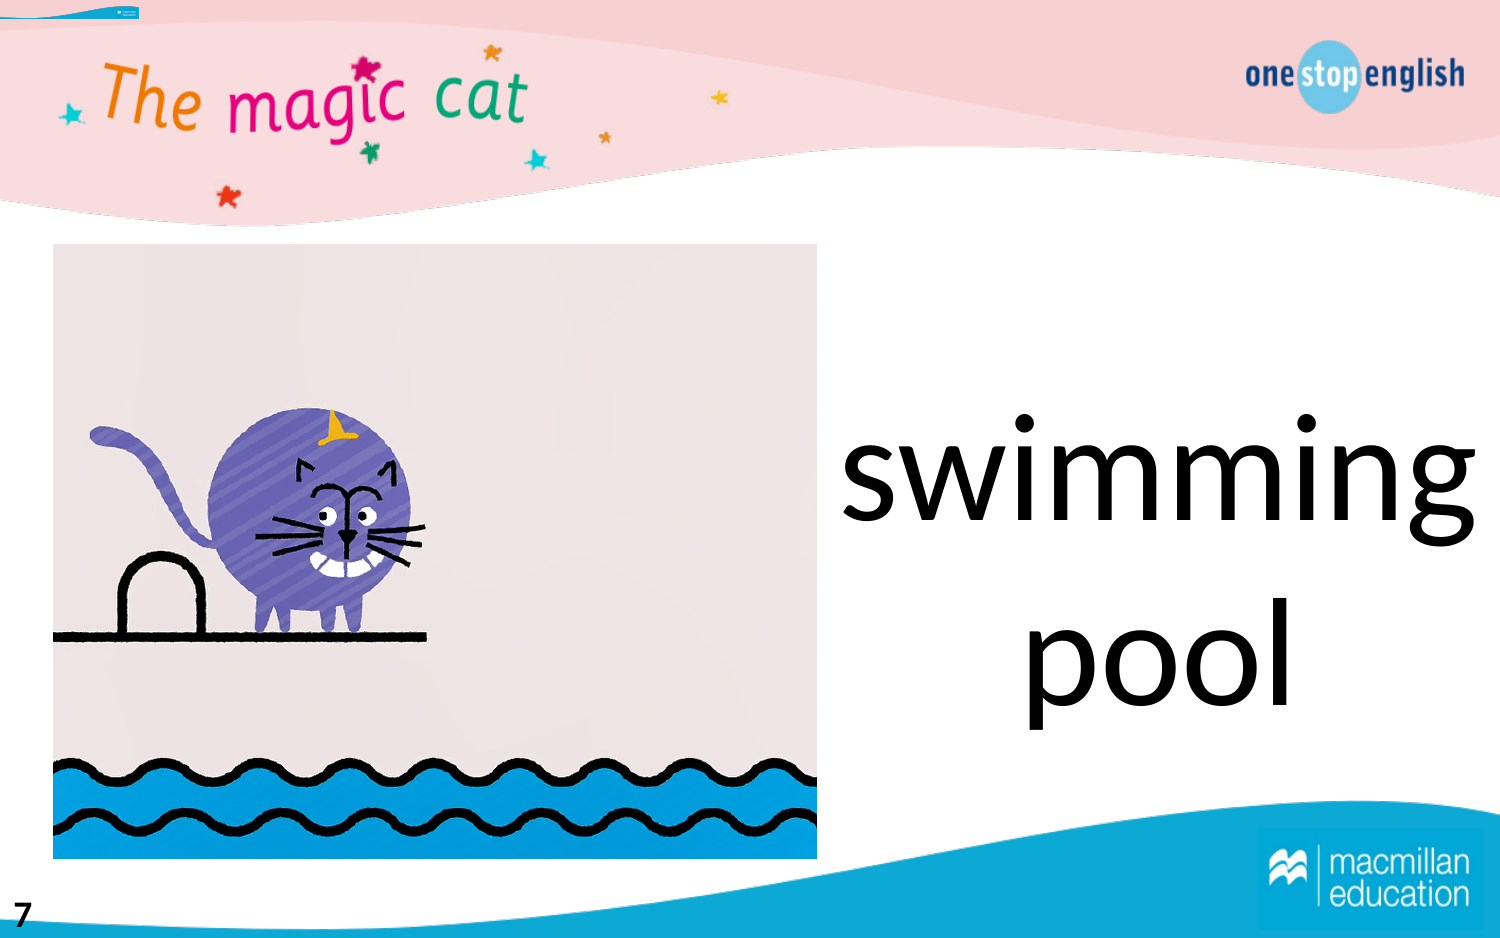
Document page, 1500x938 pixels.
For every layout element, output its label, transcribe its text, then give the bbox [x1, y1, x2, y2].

picture [52, 244, 817, 787]
footer 7 [0, 887, 475, 938]
text_box swimming pool [821, 358, 1500, 744]
picture [52, 809, 817, 837]
